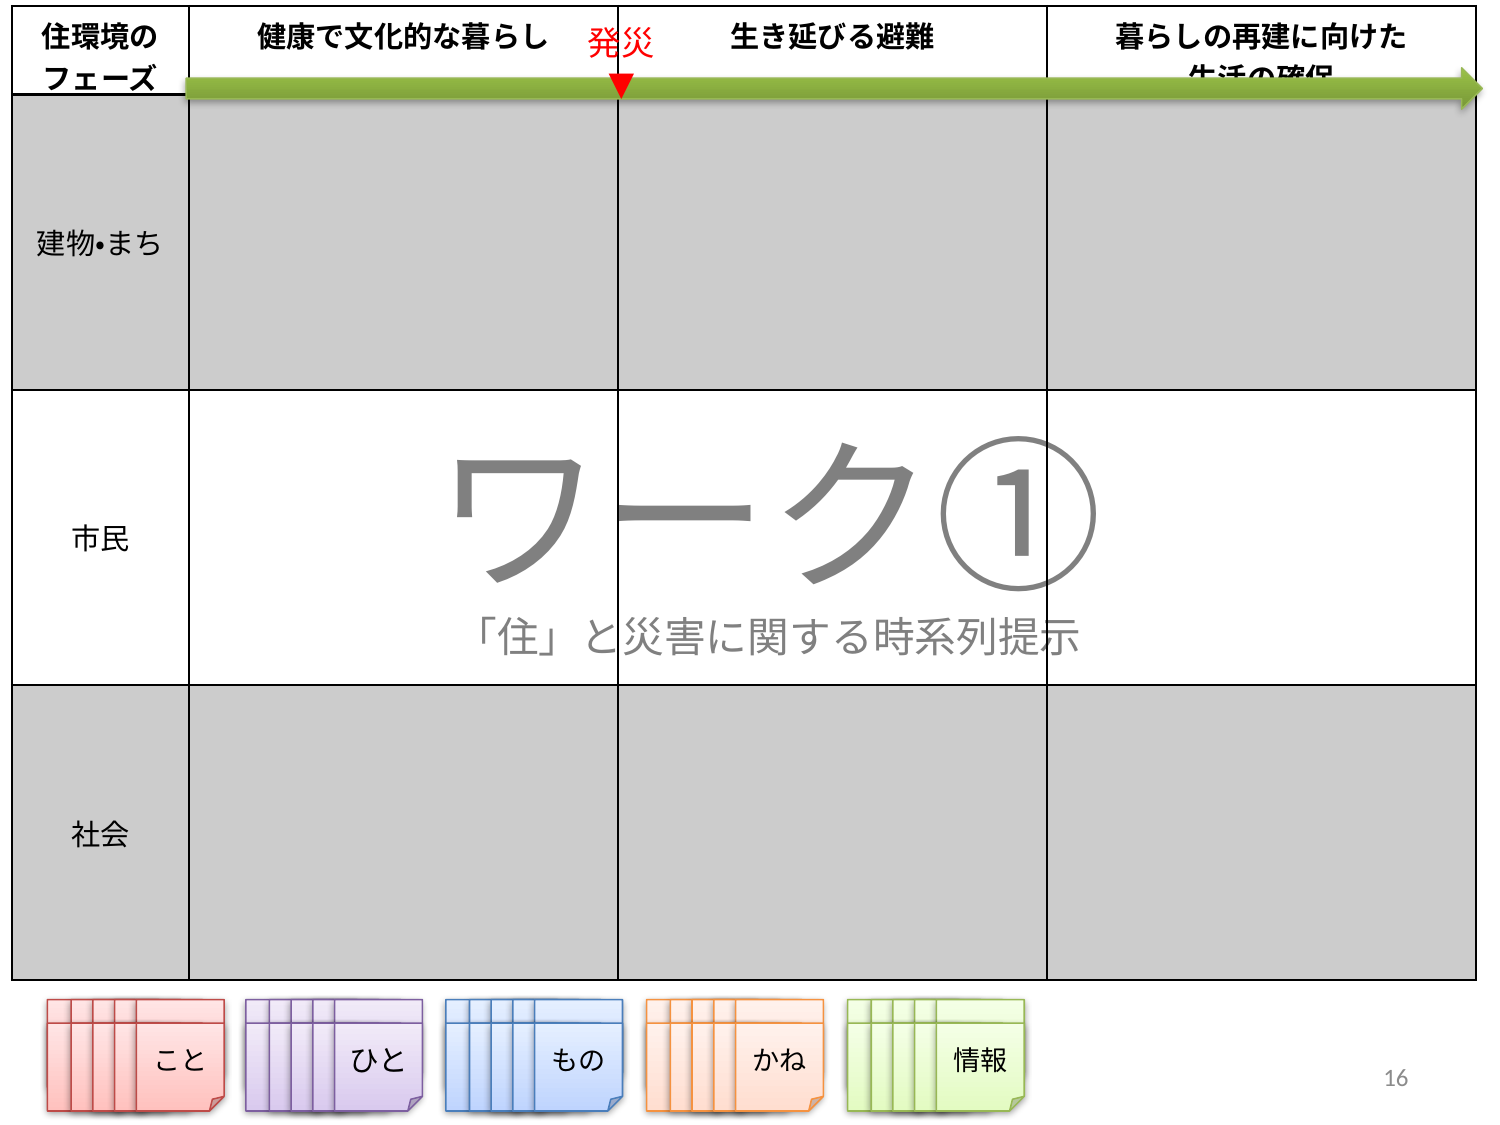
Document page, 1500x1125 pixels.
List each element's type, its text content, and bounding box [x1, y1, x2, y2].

text_box [290, 1022, 311, 1112]
text_box [245, 1022, 268, 1112]
table_header 生き延びる避難 [619, 7, 1046, 76]
text_box [135, 998, 225, 1022]
table_cell 建物・まち [13, 96, 188, 389]
text_box もの [533, 1022, 624, 1112]
text_box [713, 998, 734, 1019]
text_box [645, 998, 668, 1022]
text_box [290, 998, 311, 1020]
text_box [185, 77, 573, 100]
table_cell [190, 391, 617, 684]
text_box [846, 1022, 869, 1112]
table_cell [1048, 106, 1475, 389]
table_cell [190, 108, 617, 389]
text_box [268, 998, 289, 1020]
text_box [935, 998, 1026, 1022]
text_box 情報 [935, 1022, 1026, 1112]
slide_number 16 [1073, 1046, 1424, 1107]
table_cell [619, 686, 1046, 979]
table_cell 社会 [13, 686, 188, 979]
text_box [445, 1022, 468, 1112]
text_box [445, 998, 468, 1022]
text_box [46, 1022, 69, 1112]
text_box [312, 998, 333, 1019]
table_cell [190, 686, 617, 979]
text_box [512, 998, 533, 1019]
text_box [113, 1022, 134, 1112]
text_box [70, 998, 91, 1020]
text_box [245, 998, 268, 1022]
text_box [70, 1022, 91, 1112]
text_box [92, 998, 113, 1020]
text_box [913, 998, 935, 1019]
table_cell [1048, 391, 1475, 684]
text_box [892, 1022, 913, 1112]
text_box [713, 1022, 734, 1112]
text_box [46, 998, 69, 1022]
text_box かね [734, 1022, 825, 1112]
text_box [691, 1022, 712, 1112]
table_header 健康で文化的な暮らし [190, 7, 617, 76]
text_box [691, 998, 712, 1020]
table_header 暮らしの再建に向けた 生活の確保 [1048, 7, 1475, 78]
text_box [468, 998, 489, 1020]
text_box [490, 998, 511, 1020]
text_box [870, 1022, 891, 1112]
table_cell [1048, 686, 1475, 979]
text_box [533, 998, 624, 1022]
text_box [113, 998, 134, 1019]
text_box [333, 998, 424, 1022]
table_cell 市民 [13, 391, 188, 684]
text_box [468, 1022, 489, 1112]
table_cell [619, 391, 1046, 684]
table_cell [619, 108, 1046, 389]
text_box [846, 998, 869, 1022]
text_box [892, 998, 913, 1020]
text_box [512, 1022, 533, 1112]
text_box [669, 1022, 690, 1112]
text_box こと [135, 1022, 225, 1112]
text_box [669, 998, 690, 1020]
text_box [670, 67, 1483, 110]
text_box [734, 998, 825, 1023]
text_box [645, 1022, 668, 1112]
text_box ひと [333, 1022, 424, 1112]
text_box [870, 998, 891, 1020]
text_box [312, 1022, 333, 1112]
text_box [490, 1022, 511, 1112]
text_box [92, 1022, 113, 1112]
text_box 発災 ▼ [573, 14, 670, 110]
text_box [268, 1022, 289, 1112]
text_box [913, 1022, 935, 1112]
table_header 住環境のフェーズ [13, 7, 188, 93]
